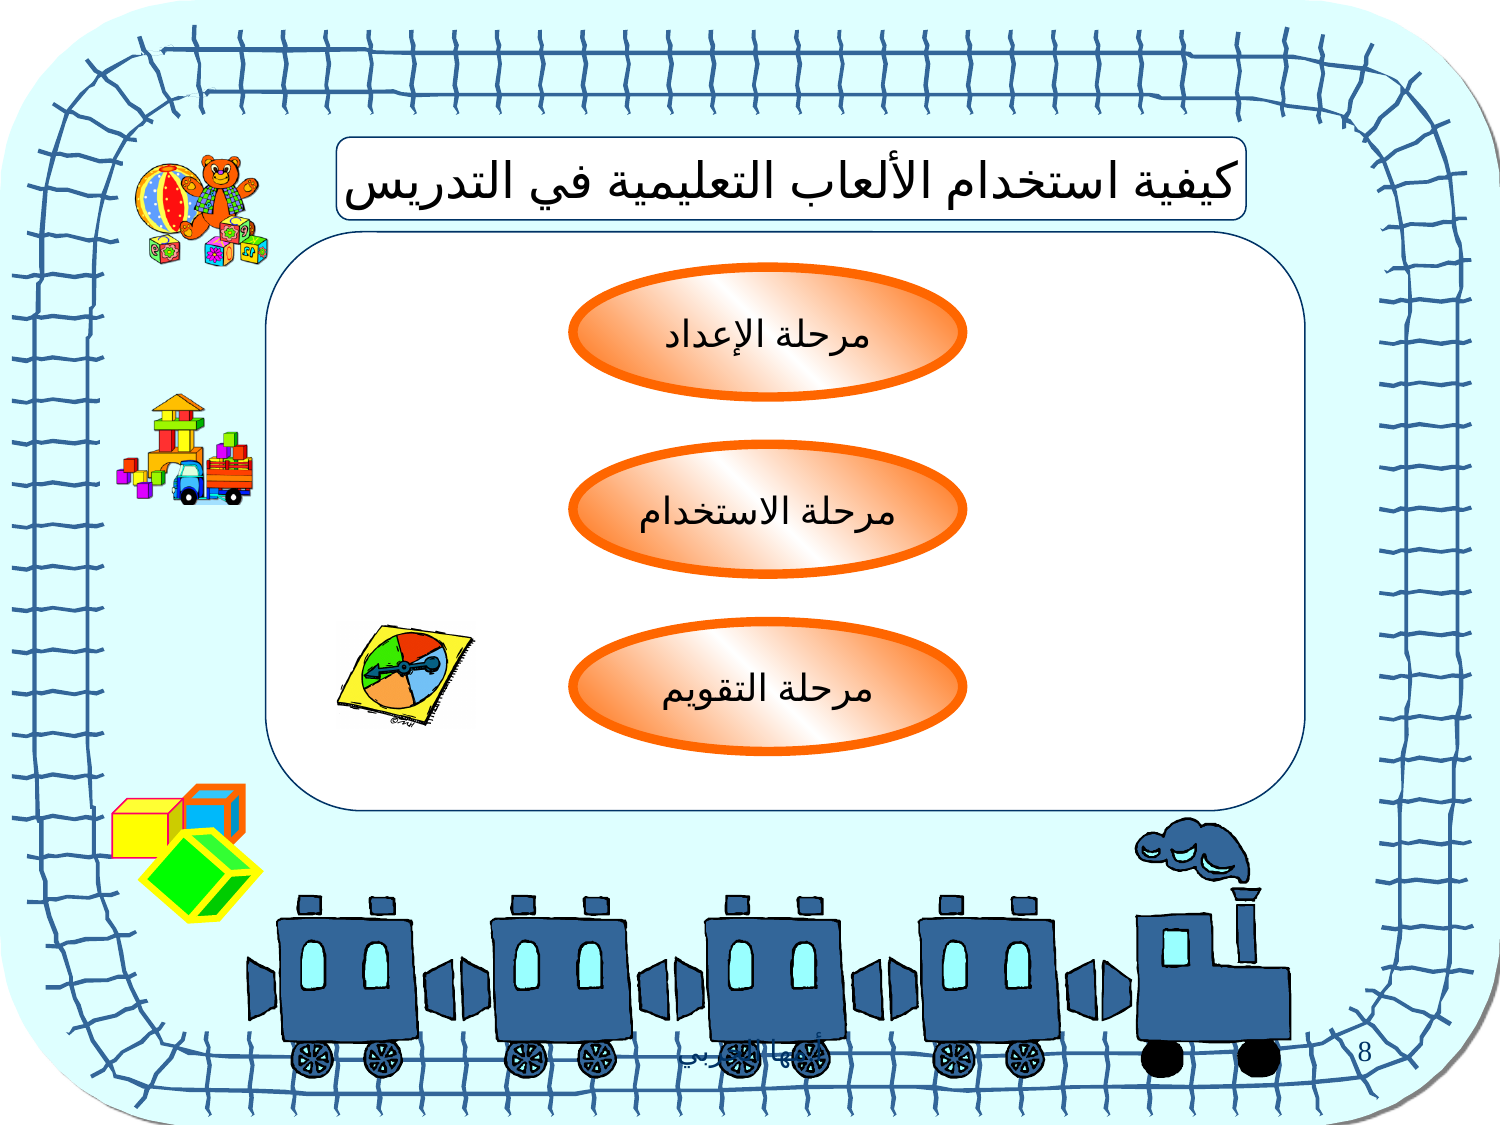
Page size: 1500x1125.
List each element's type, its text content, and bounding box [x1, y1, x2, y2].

text_box [184, 786, 243, 845]
picture [336, 621, 476, 730]
text_box كيفية استخدام الألعاب التعليمية في التدريس [336, 137, 1247, 220]
text_box [112, 798, 184, 858]
picture [123, 148, 278, 279]
text_box [142, 830, 260, 921]
footer أ.مها الحربي [512, 1024, 988, 1101]
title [99, 382, 255, 505]
text_box مرحلة الاستخدام [572, 444, 963, 575]
text_box مرحلة التقويم [572, 621, 963, 752]
text_box [265, 231, 1305, 811]
text_box مرحلة الإعداد [572, 267, 963, 398]
slide_number 8 [1074, 1024, 1388, 1101]
